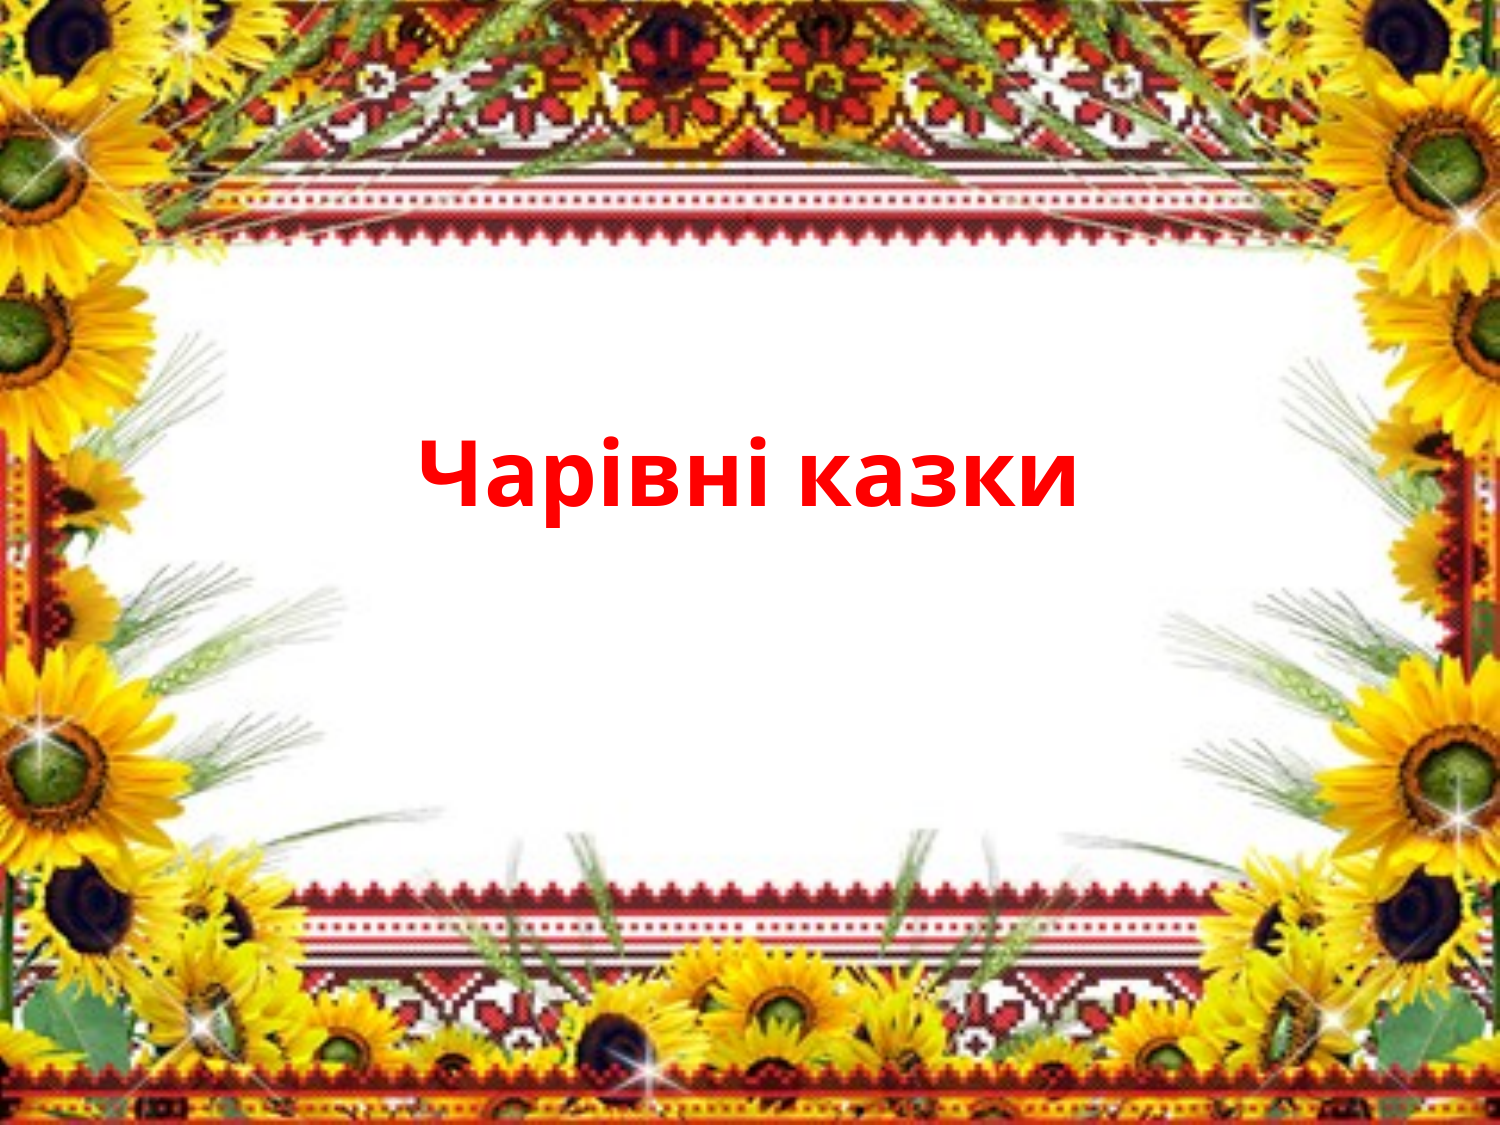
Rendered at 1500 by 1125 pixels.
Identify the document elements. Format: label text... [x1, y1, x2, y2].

title Чарівні казки [112, 349, 1388, 591]
picture [0, 0, 1500, 1125]
